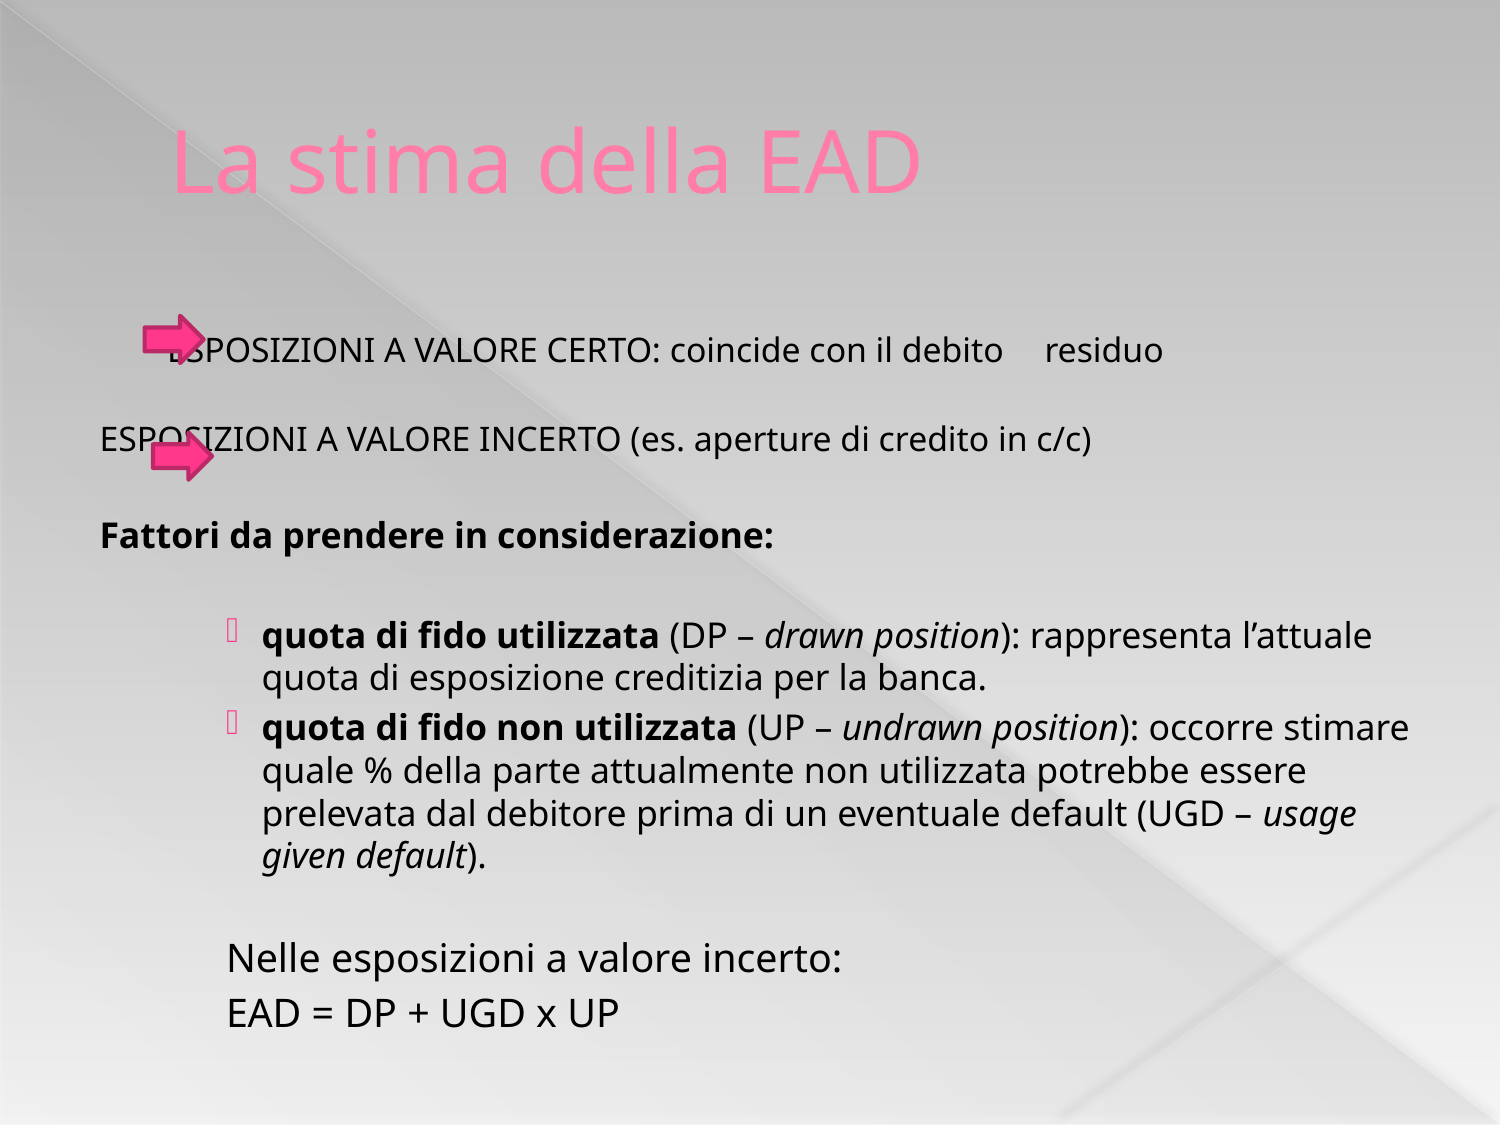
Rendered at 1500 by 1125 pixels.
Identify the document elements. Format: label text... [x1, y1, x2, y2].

list ESPOSIZIONI A VALORE CERTO: coincide con il debito residuo ESPOSIZIONI A VALORE INCERTO (es. aperture di credito in c/c) Fattori da prendere in considerazione: quota di fido utilizzata (DP – drawn position): rappresenta l’attuale quota di esposizione creditizia per la banca. quota di fido non utilizzata (UP – undrawn position): occorre stimare quale % della parte attualmente non utilizzata potrebbe essere prelevata dal debitore prima di un eventuale default (UGD – usage given default). Nelle esposizioni a valore incerto: EAD = DP + UGD x UP [75, 278, 1425, 1059]
text_box [142, 313, 206, 365]
title La stima della EAD [75, 43, 1425, 274]
text_box [150, 430, 215, 482]
